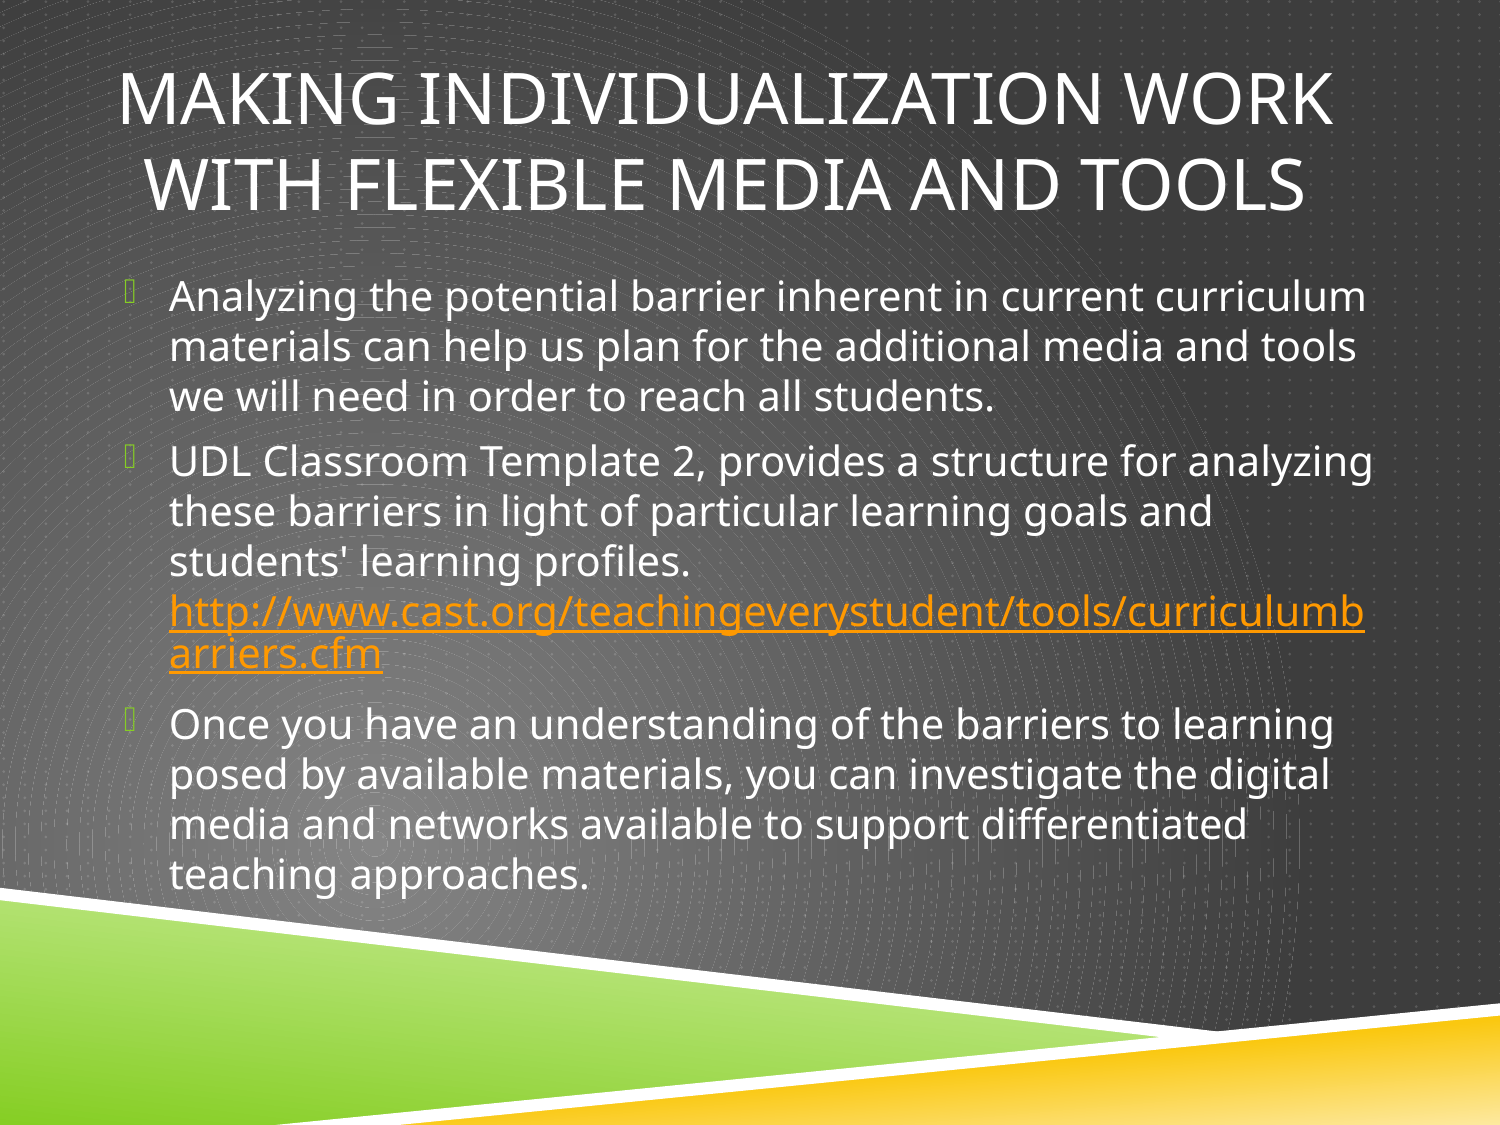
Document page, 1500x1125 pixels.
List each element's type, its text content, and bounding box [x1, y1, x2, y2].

title Making Individualization Work with Flexible Media and Tools [62, 45, 1388, 233]
list Analyzing the potential barrier inherent in current curriculum materials can help us plan for the additional media and tools we will need in order to reach all students. UDL Classroom Template 2, provides a structure for analyzing these barriers in light of particular learning goals and students' learning profiles. http://www.cast.org/teachingeverystudent/tools/curriculumbarriers.cfm Once you have an understanding of the barriers to learning posed by available materials, you can investigate the digital media and networks available to support differentiated teaching approaches. [112, 262, 1388, 875]
